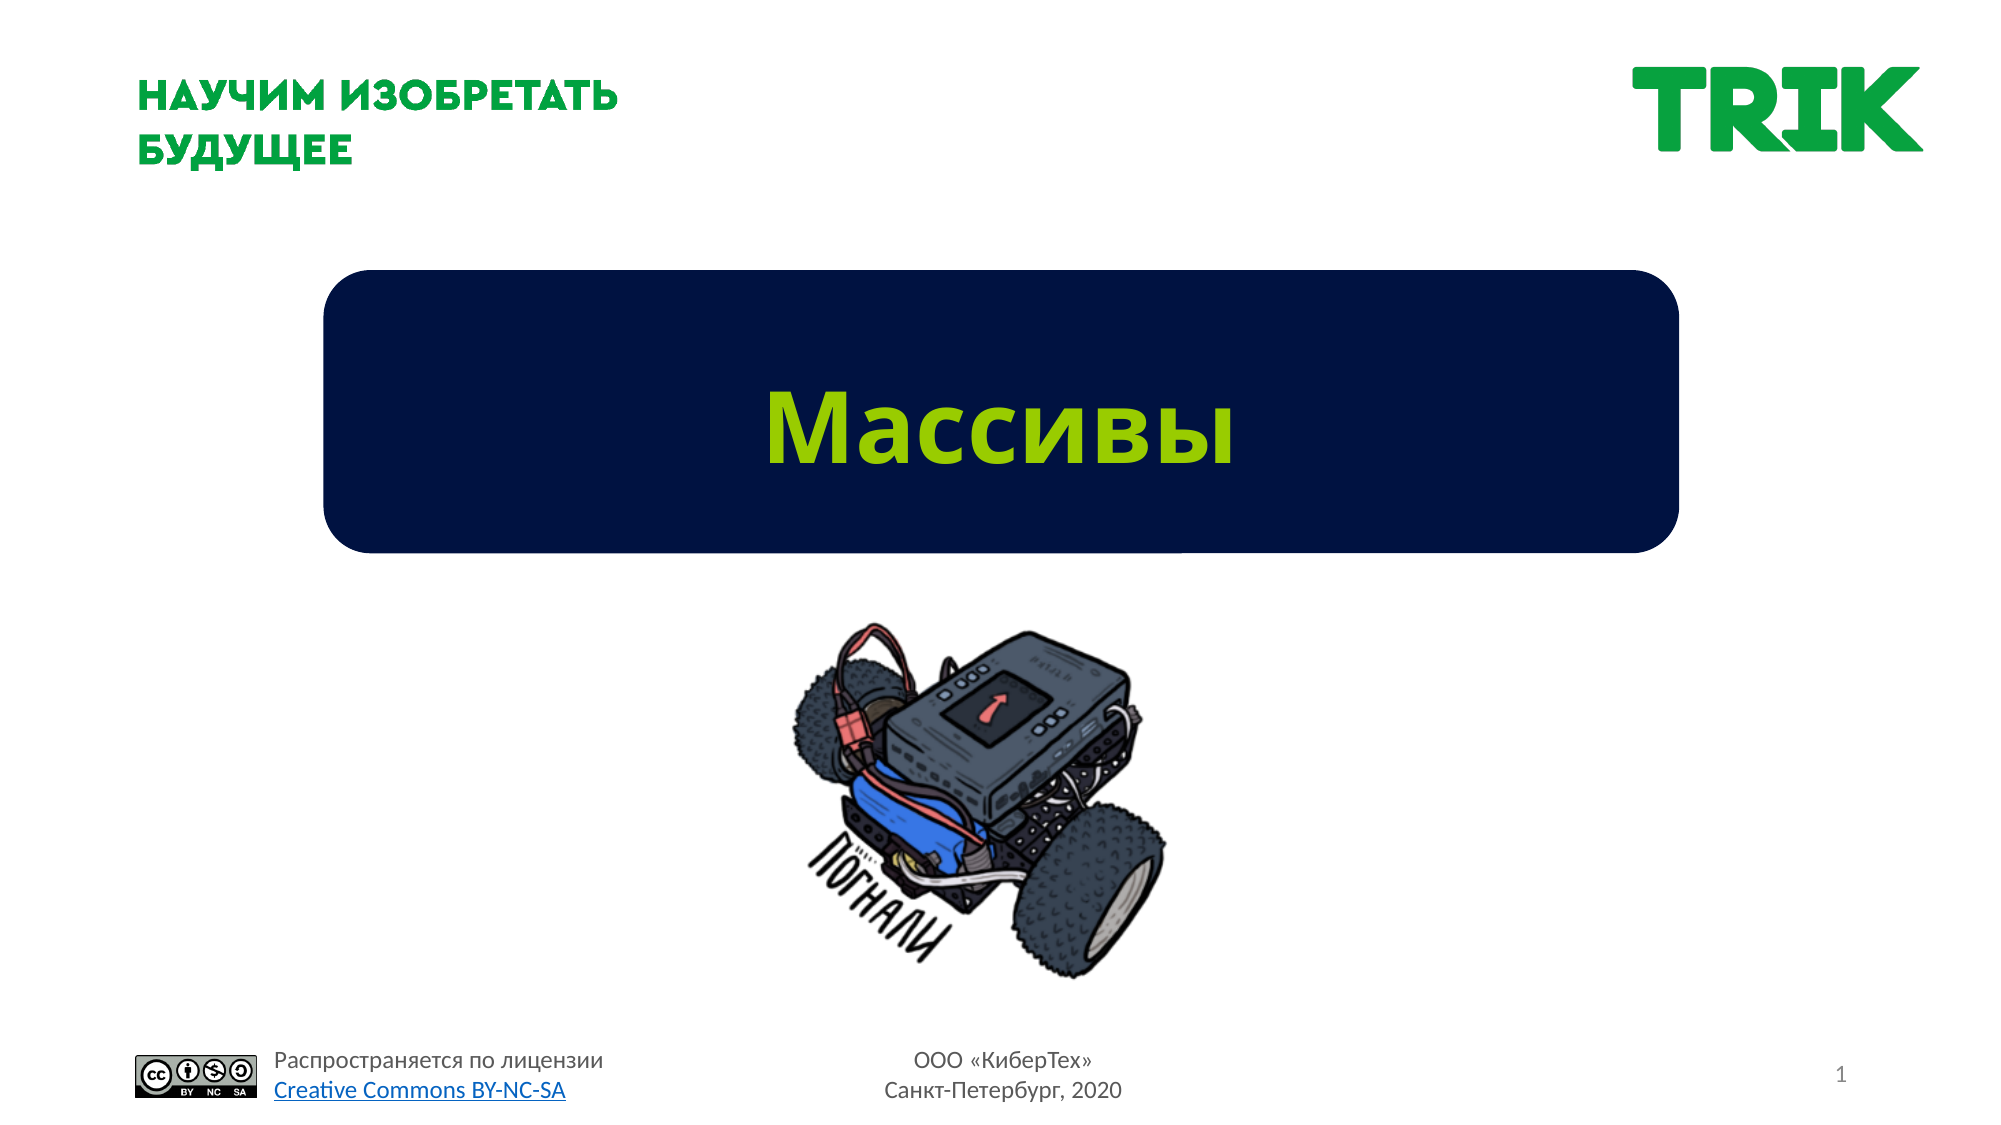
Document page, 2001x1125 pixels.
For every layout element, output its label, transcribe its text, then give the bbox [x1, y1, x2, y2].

picture [743, 518, 1256, 1031]
picture [1631, 64, 1924, 154]
text_box Массивы [322, 349, 1678, 493]
picture [135, 1055, 257, 1098]
text_box 1 [1412, 1042, 1863, 1103]
picture [137, 78, 618, 171]
